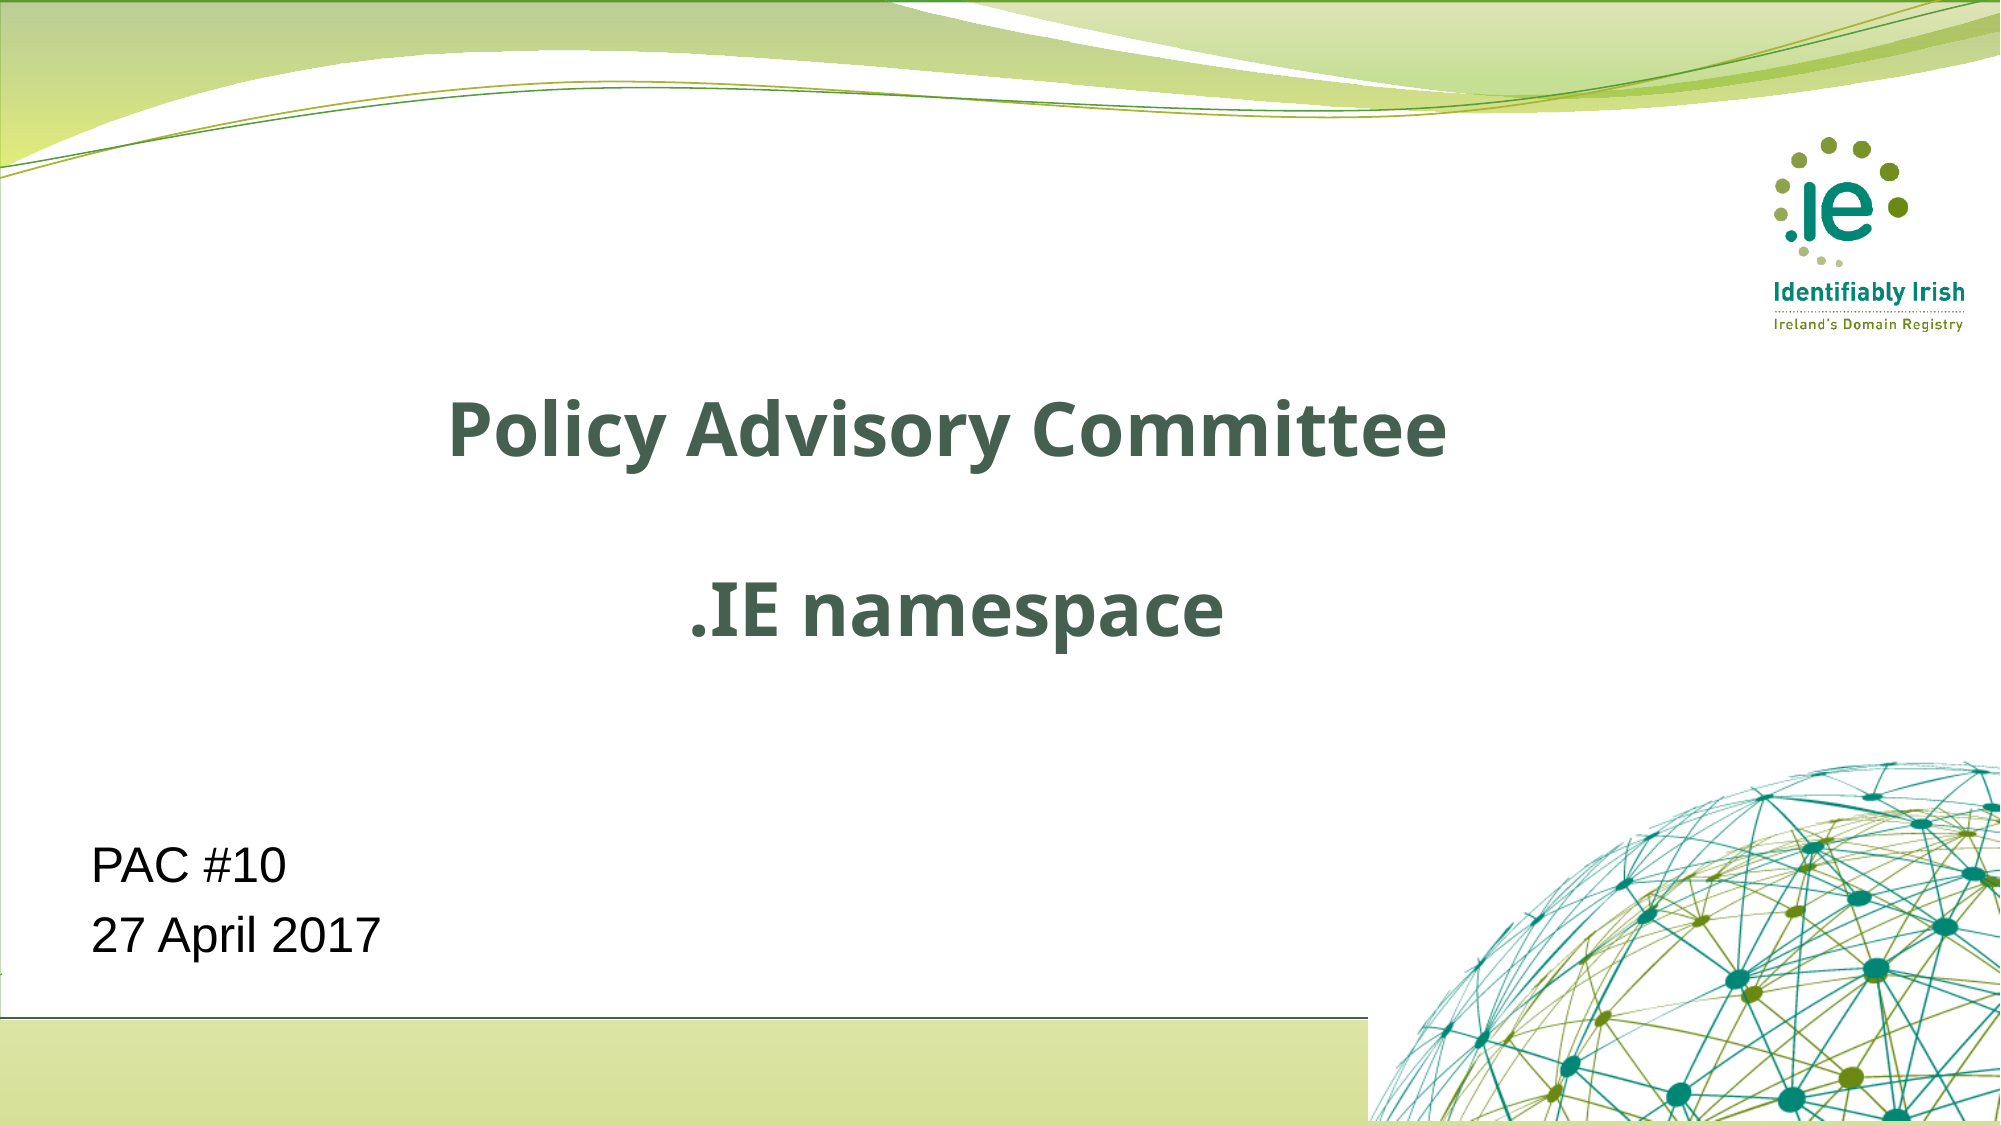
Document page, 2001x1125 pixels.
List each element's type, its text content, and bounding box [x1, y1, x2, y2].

picture [1368, 759, 2000, 1121]
subtitle PAC #10 27 April 2017 [90, 811, 464, 984]
picture [1774, 137, 1964, 332]
title Policy Advisory Committee .IE namespace [90, 366, 1809, 667]
